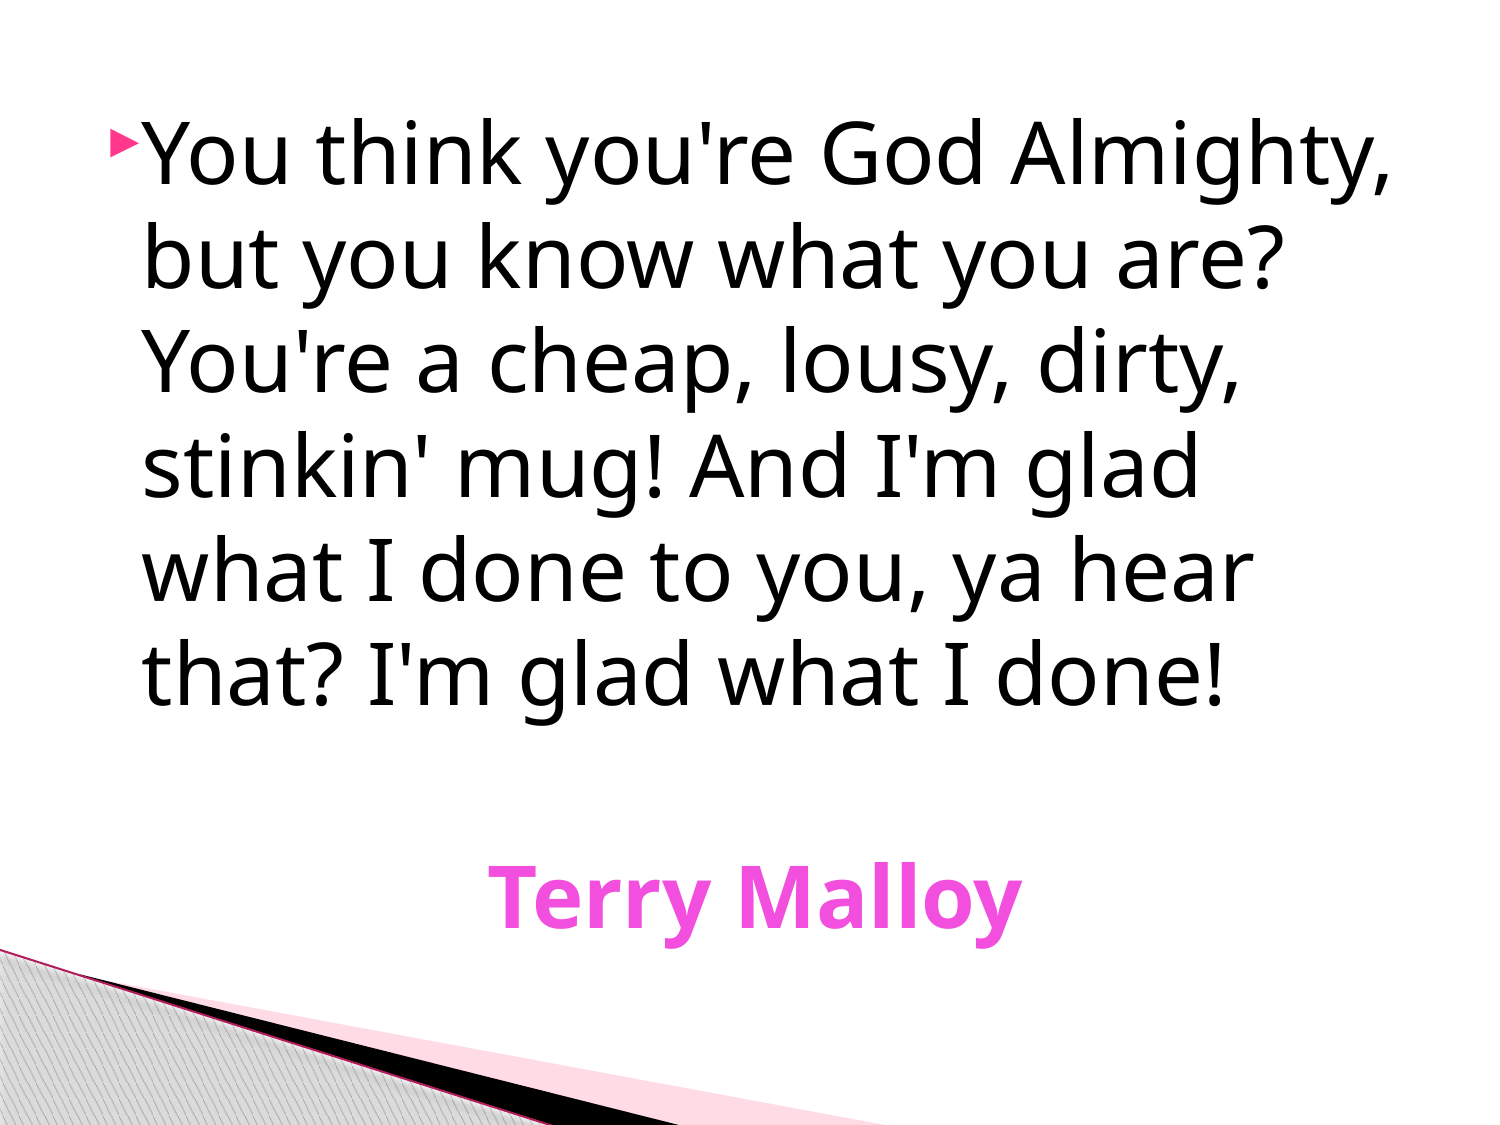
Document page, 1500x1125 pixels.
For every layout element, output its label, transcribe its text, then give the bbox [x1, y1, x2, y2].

list You think you're God Almighty, but you know what you are? You're a cheap, lousy, dirty, stinkin' mug! And I'm glad what I done to you, ya hear that? I'm glad what I done! Terry Malloy [75, 90, 1425, 986]
